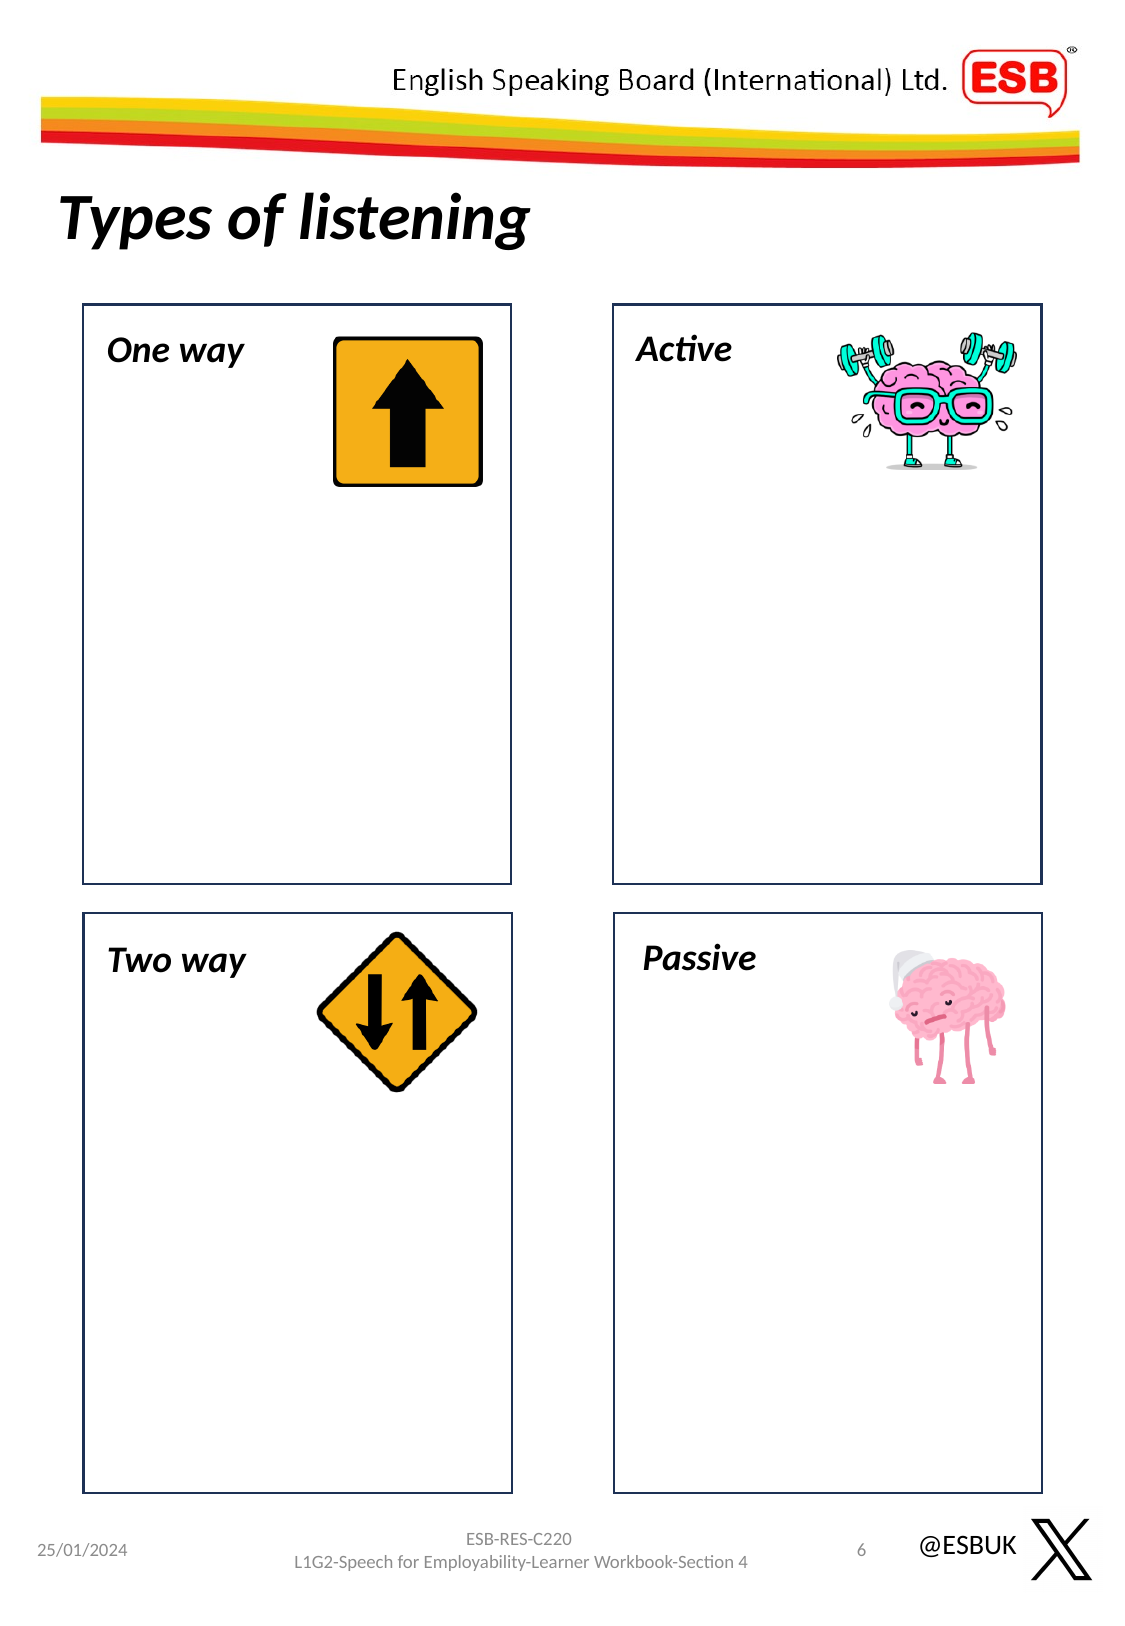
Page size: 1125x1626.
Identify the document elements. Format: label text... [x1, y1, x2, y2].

text_box [613, 912, 1043, 1494]
picture [881, 937, 1017, 1093]
text_box [82, 912, 513, 1494]
picture [314, 327, 496, 496]
text_box [82, 303, 512, 885]
footer ESB-RES-C220 L1G2-Speech for Employability-Learner Workbook-Section 4 [276, 1506, 697, 1593]
picture [314, 925, 485, 1093]
picture [1023, 1506, 1103, 1593]
text_box [612, 303, 1043, 885]
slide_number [22, 1506, 276, 1593]
slide_number 6 [697, 1506, 882, 1593]
title Types of listening [42, 174, 1014, 262]
picture [820, 316, 1042, 470]
picture [0, 1, 1125, 234]
